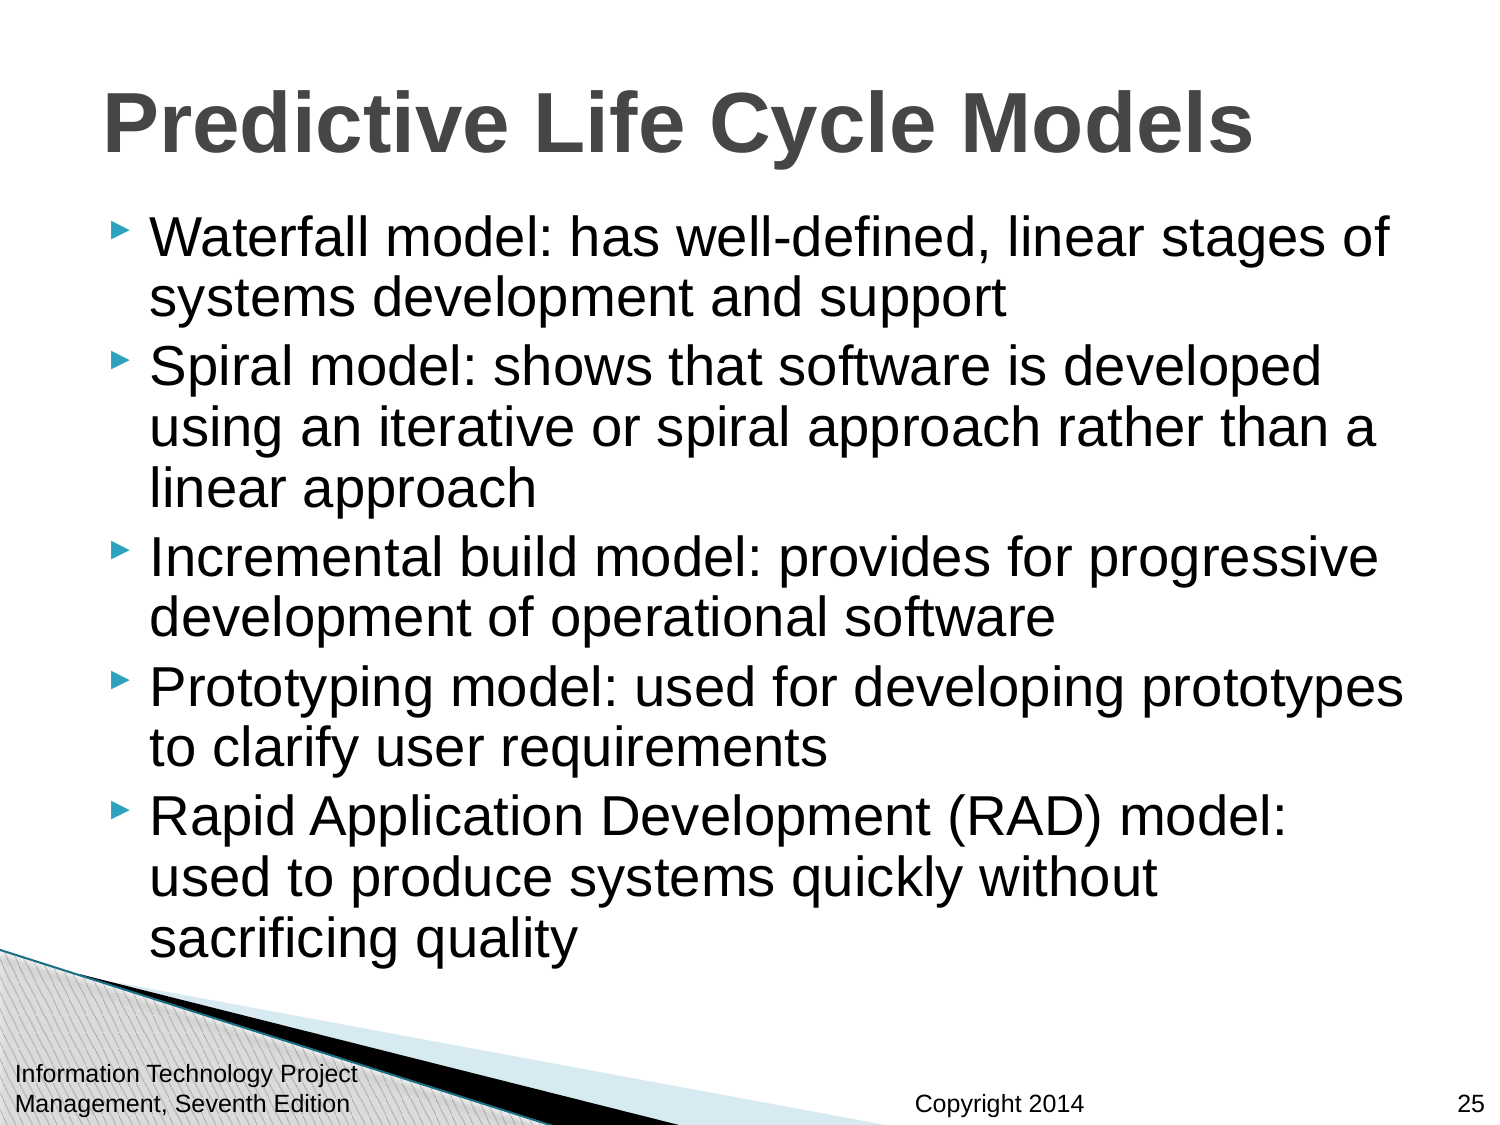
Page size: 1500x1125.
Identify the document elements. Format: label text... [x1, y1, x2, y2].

title Predictive Life Cycle Models [87, 24, 1438, 213]
footer Information Technology Project Management, Seventh Edition [0, 1065, 425, 1125]
slide_number 25 [1408, 1065, 1500, 1125]
list Waterfall model: has well-defined, linear stages of systems development and support Spiral model: shows that software is developed using an iterative or spiral approach rather than a linear approach Incremental build model: provides for progressive development of operational software Prototyping model: used for developing prototypes to clarify user requirements Rapid Application Development (RAD) model: used to produce systems quickly without sacrificing quality [74, 199, 1426, 943]
